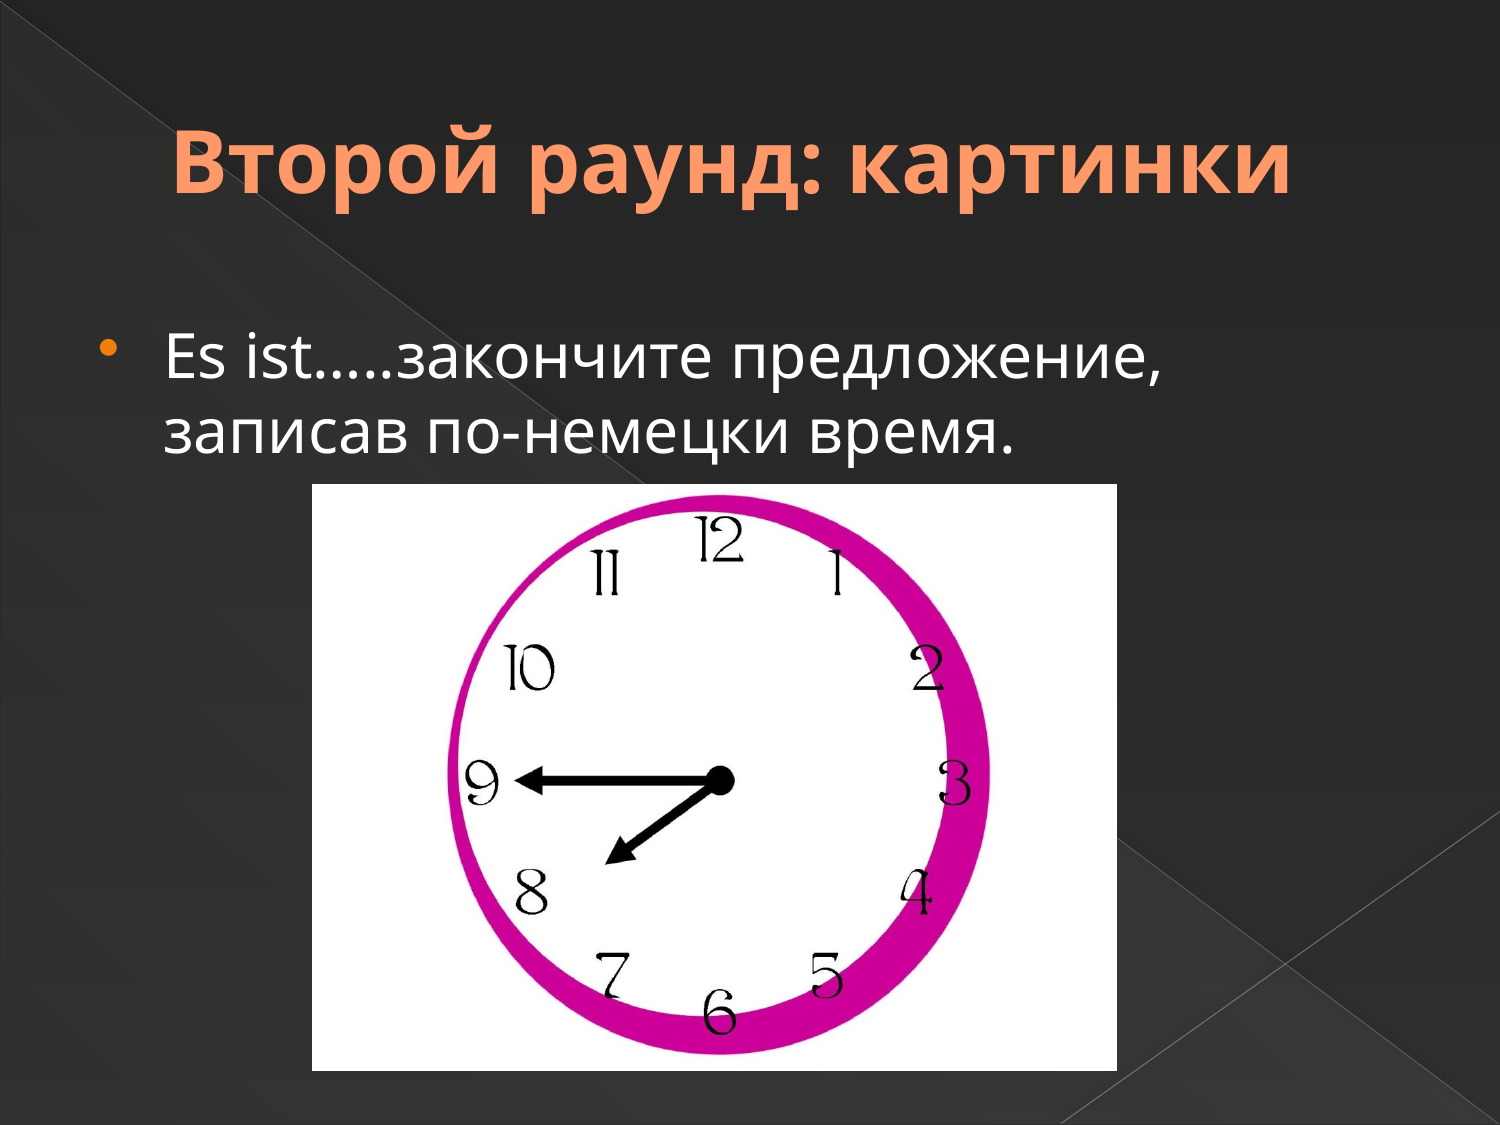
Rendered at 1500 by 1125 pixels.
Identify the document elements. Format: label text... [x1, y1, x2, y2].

list Es ist…..закончите предложение, записав по-немецки время. [75, 308, 1425, 1059]
title Второй раунд: картинки [75, 43, 1425, 274]
picture [312, 484, 1117, 1071]
